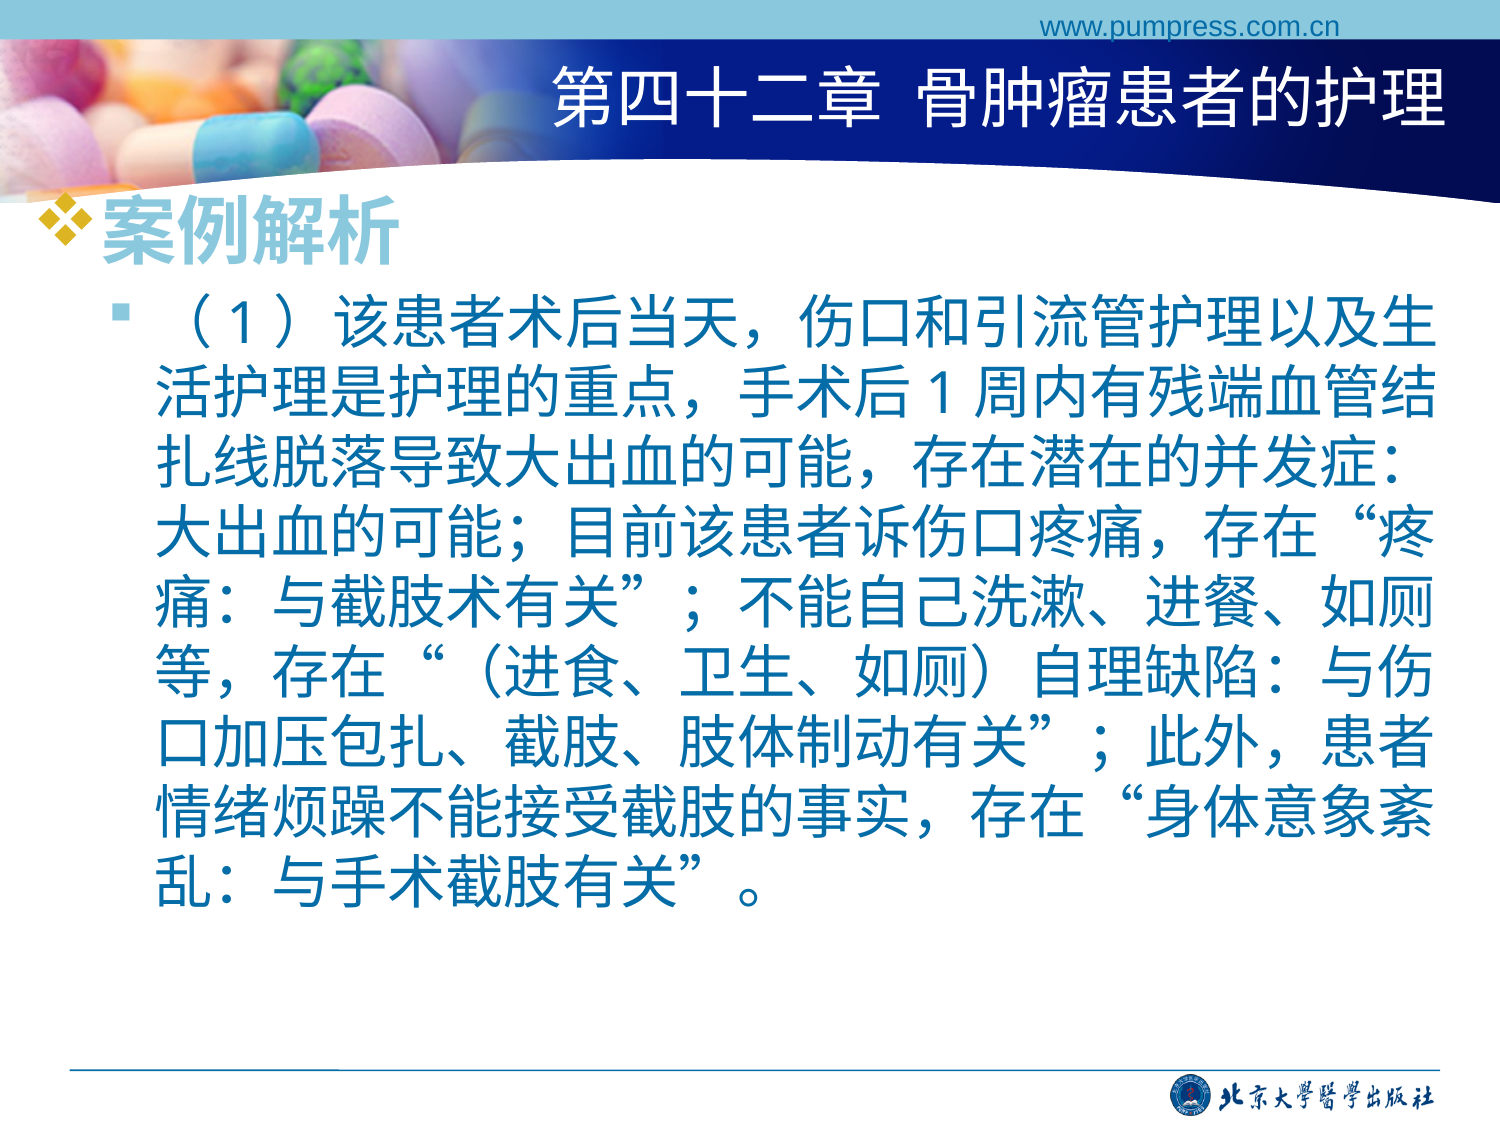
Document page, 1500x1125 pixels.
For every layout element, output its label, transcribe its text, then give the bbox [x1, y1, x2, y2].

title 第四十二章 骨肿瘤患者的护理 [137, 49, 1463, 143]
picture [0, 40, 1500, 203]
list 案例解析 （1）该患者术后当天，伤口和引流管护理以及生活护理是护理的重点，手术后1周内有残端血管结扎线脱落导致大出血的可能，存在潜在的并发症：大出血的可能；目前该患者诉伤口疼痛，存在“疼痛：与截肢术有关”；不能自己洗漱、进餐、如厕等，存在“（进食、卫生、如厕）自理缺陷：与伤口加压包扎、截肢、肢体制动有关”；此外，患者情绪烦躁不能接受截肢的事实，存在“身体意象紊乱：与手术截肢有关”。 [17, 175, 1489, 977]
slide_number www.pumpress.com.cn [1025, 0, 1463, 38]
picture [1170, 1074, 1436, 1118]
